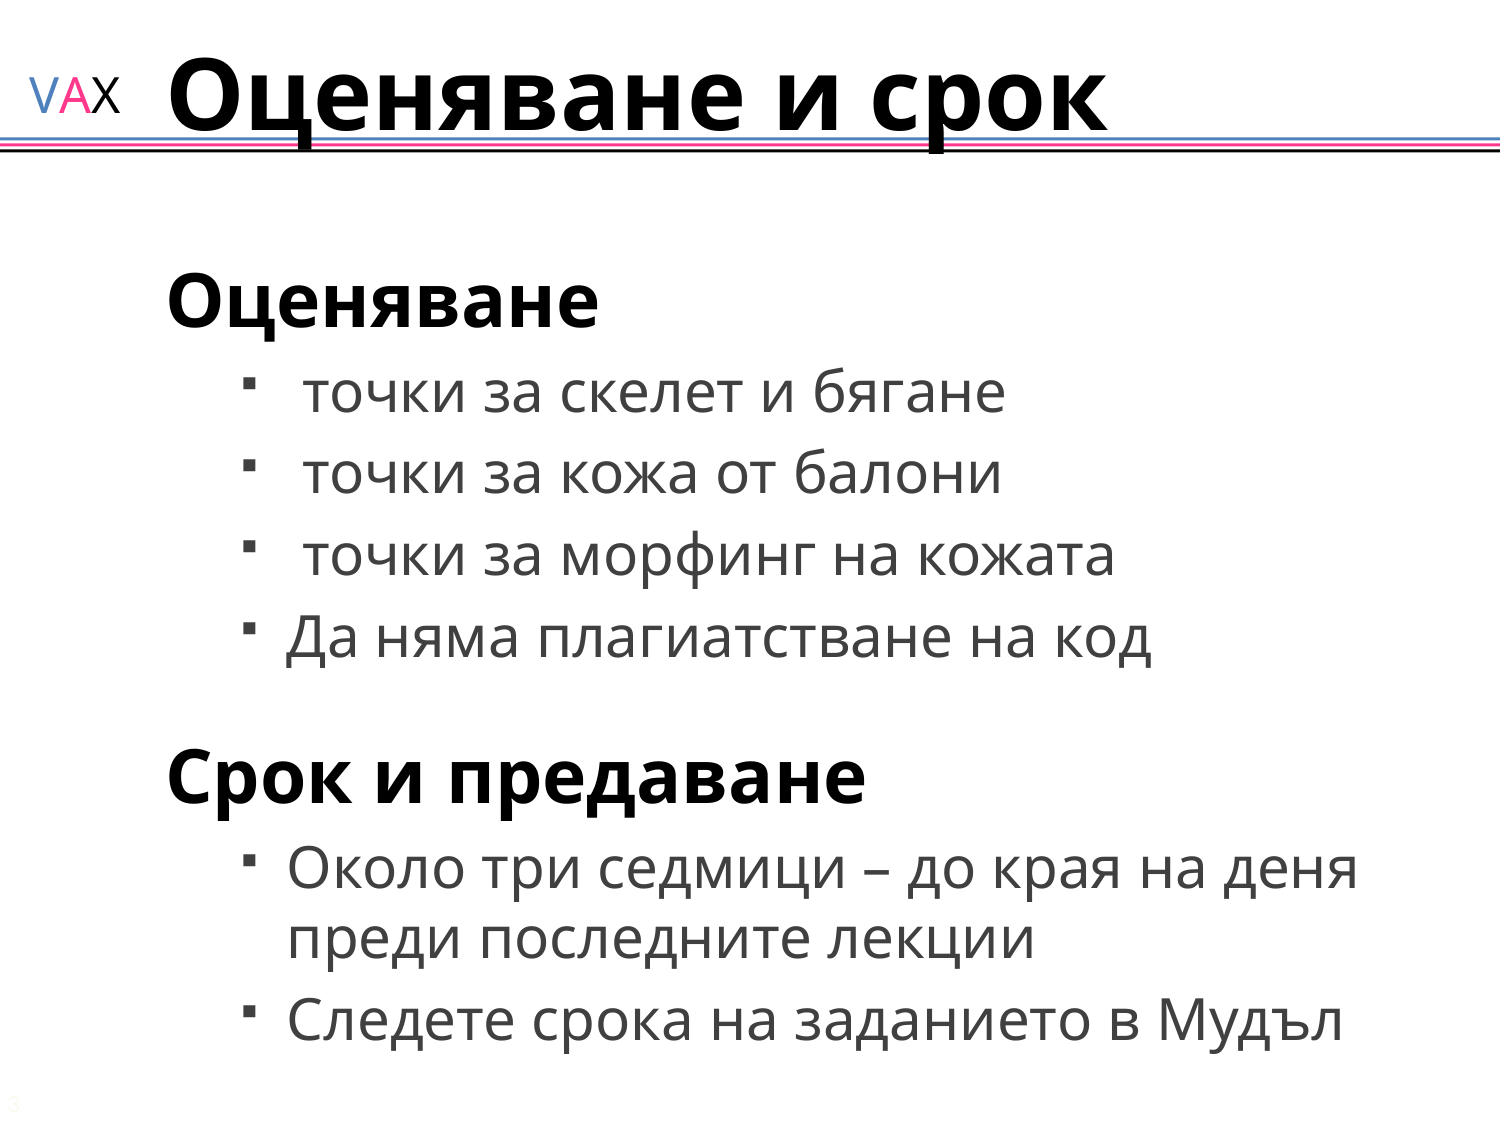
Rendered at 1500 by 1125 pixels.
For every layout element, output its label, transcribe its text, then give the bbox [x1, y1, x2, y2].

title Оценяване и срок [0, 37, 1500, 144]
